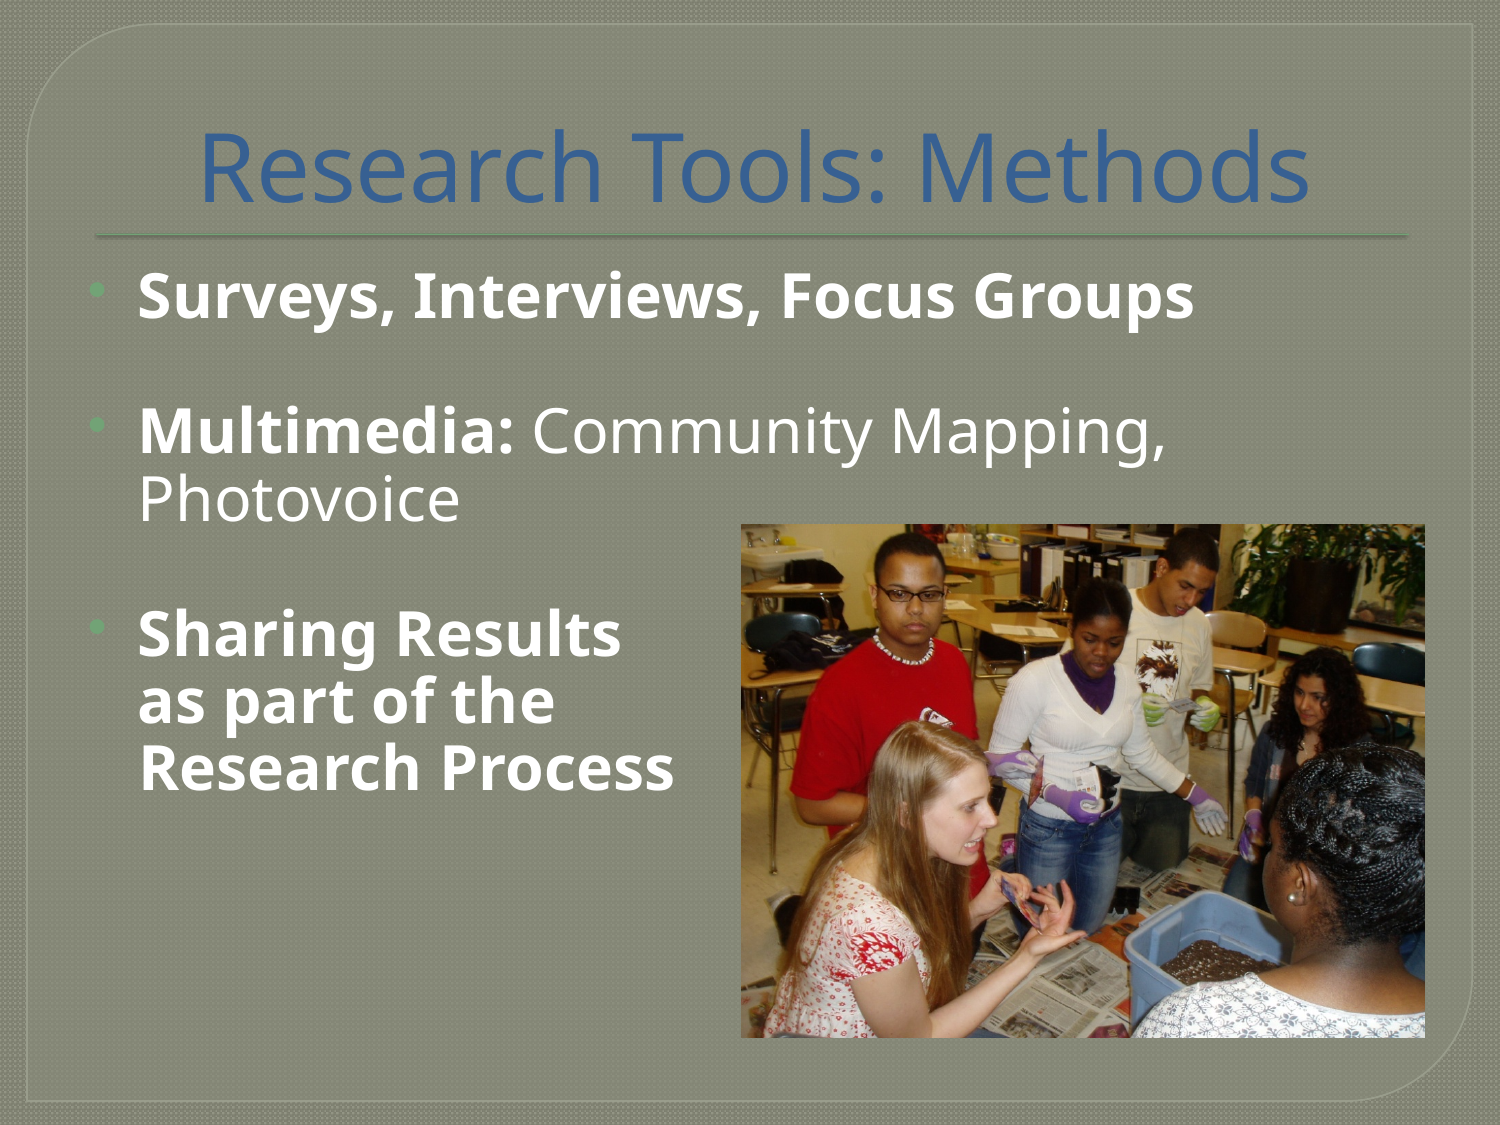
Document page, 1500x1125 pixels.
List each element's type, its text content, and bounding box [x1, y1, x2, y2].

picture [741, 524, 1426, 1038]
title Research Tools: Methods [75, 41, 1425, 230]
list Surveys, Interviews, Focus Groups Multimedia: Community Mapping, Photovoice Sharing Results as part of the Research Process [75, 257, 1425, 1000]
